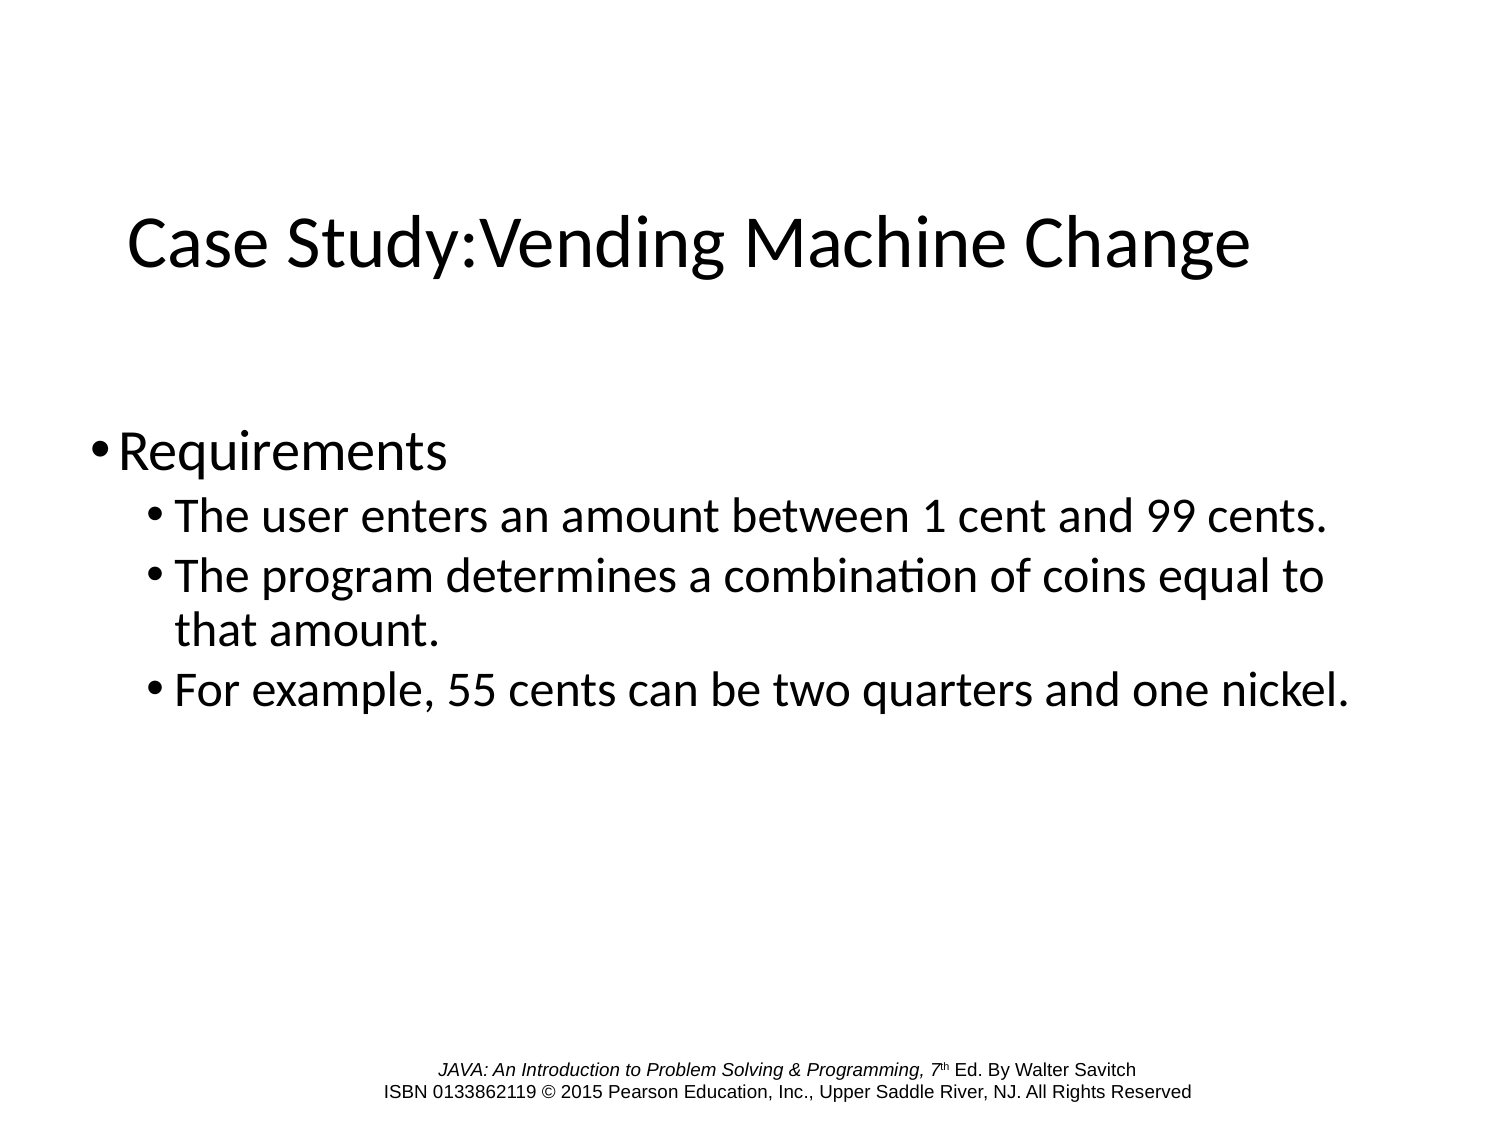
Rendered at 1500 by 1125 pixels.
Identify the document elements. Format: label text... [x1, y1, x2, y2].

title Case Study:Vending Machine Change [112, 137, 1450, 350]
list Requirements The user enters an amount between 1 cent and 99 cents. The program determines a combination of coins equal to that amount. For example, 55 cents can be two quarters and one nickel. [75, 412, 1425, 977]
